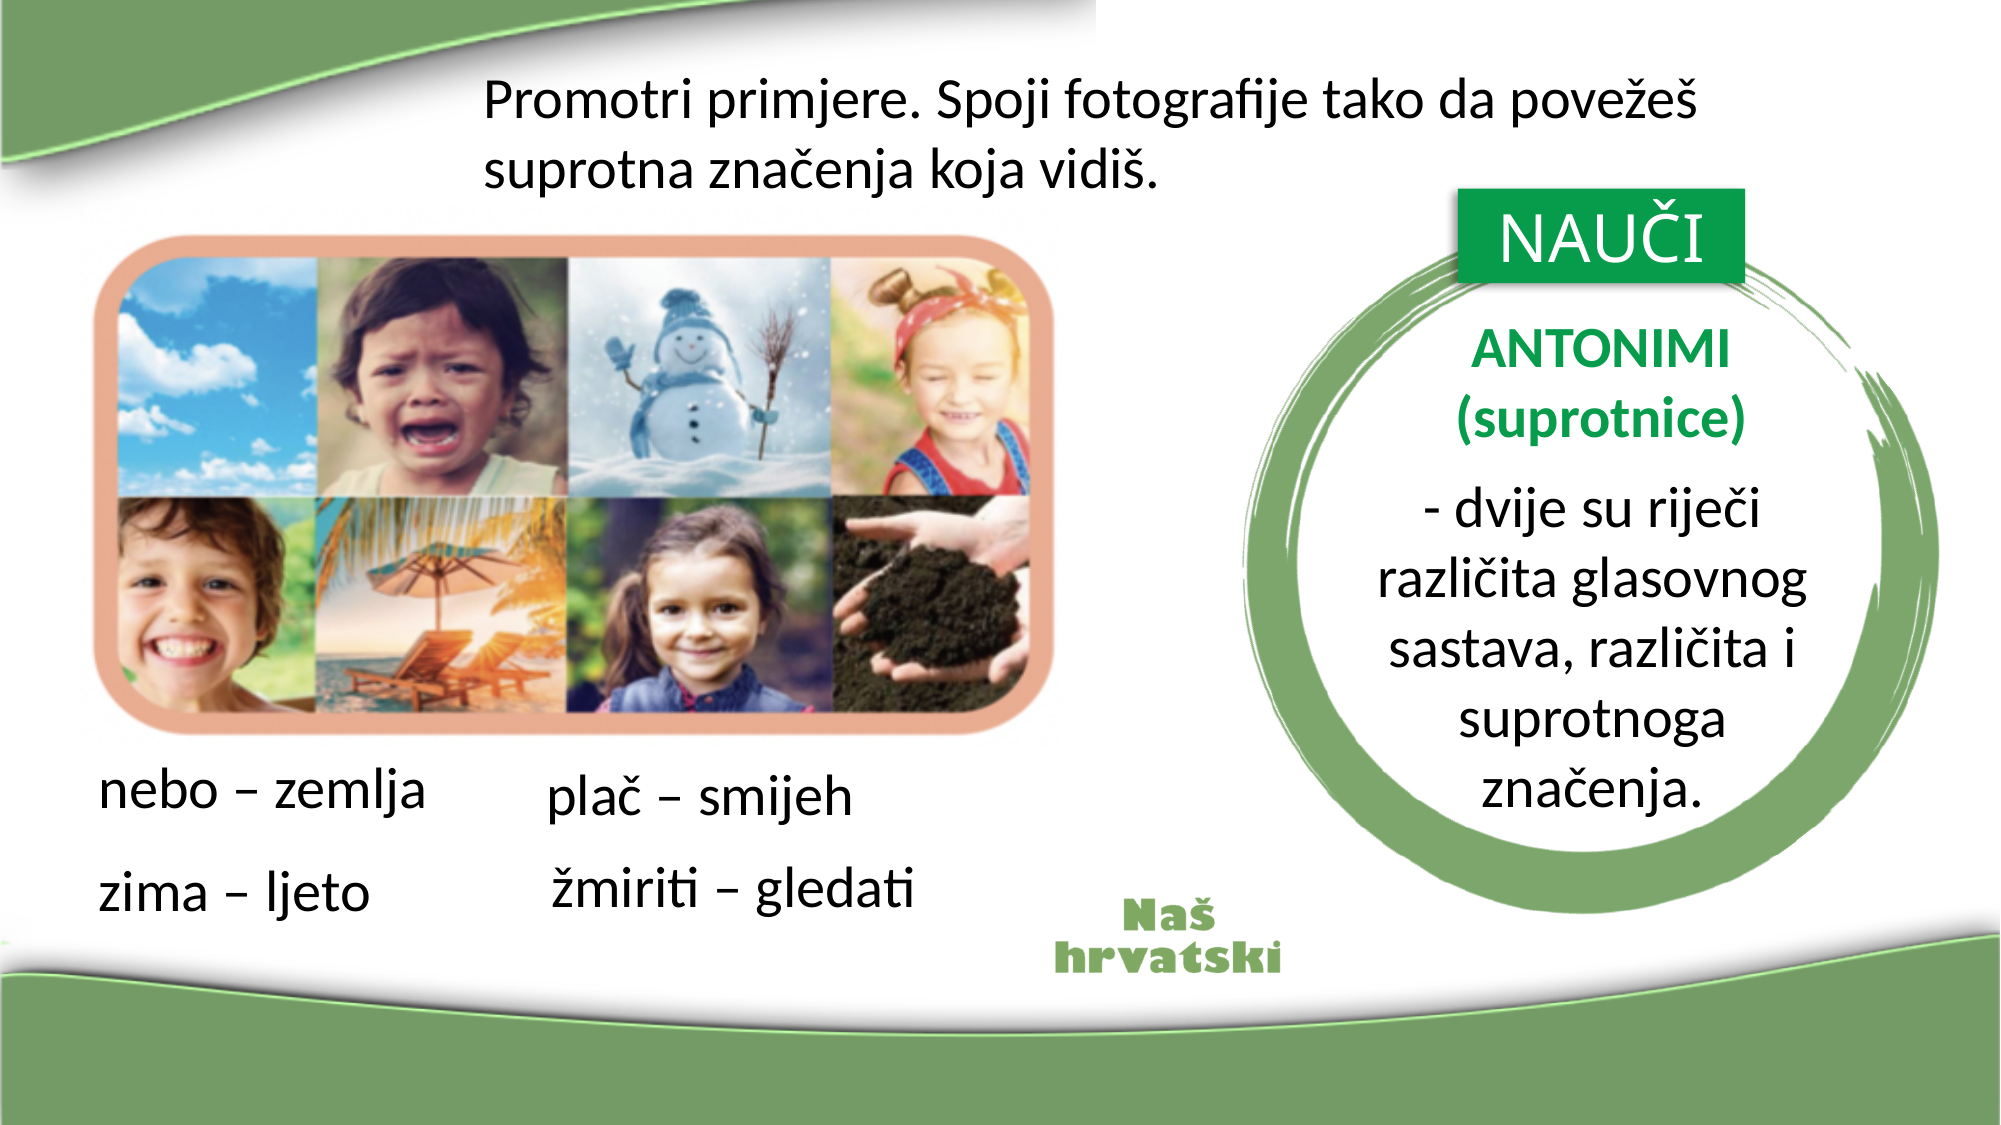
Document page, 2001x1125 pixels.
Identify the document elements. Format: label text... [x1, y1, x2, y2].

picture [79, 0, 1937, 1125]
text_box plač – smijeh [531, 750, 902, 835]
text_box NAUČI [1457, 208, 1746, 224]
text_box nebo – zemlja [84, 747, 465, 828]
text_box Promotri primjere. Spoji fotografije tako da povežeš suprotna značenja koja vidiš. [1098, 52, 1761, 208]
text_box žmiriti – gledati [536, 841, 902, 927]
text_box Promotri primjere. Spoji fotografije tako da povežeš suprotna značenja koja vidiš. [601, 52, 902, 205]
text_box zima – ljeto [84, 845, 465, 931]
